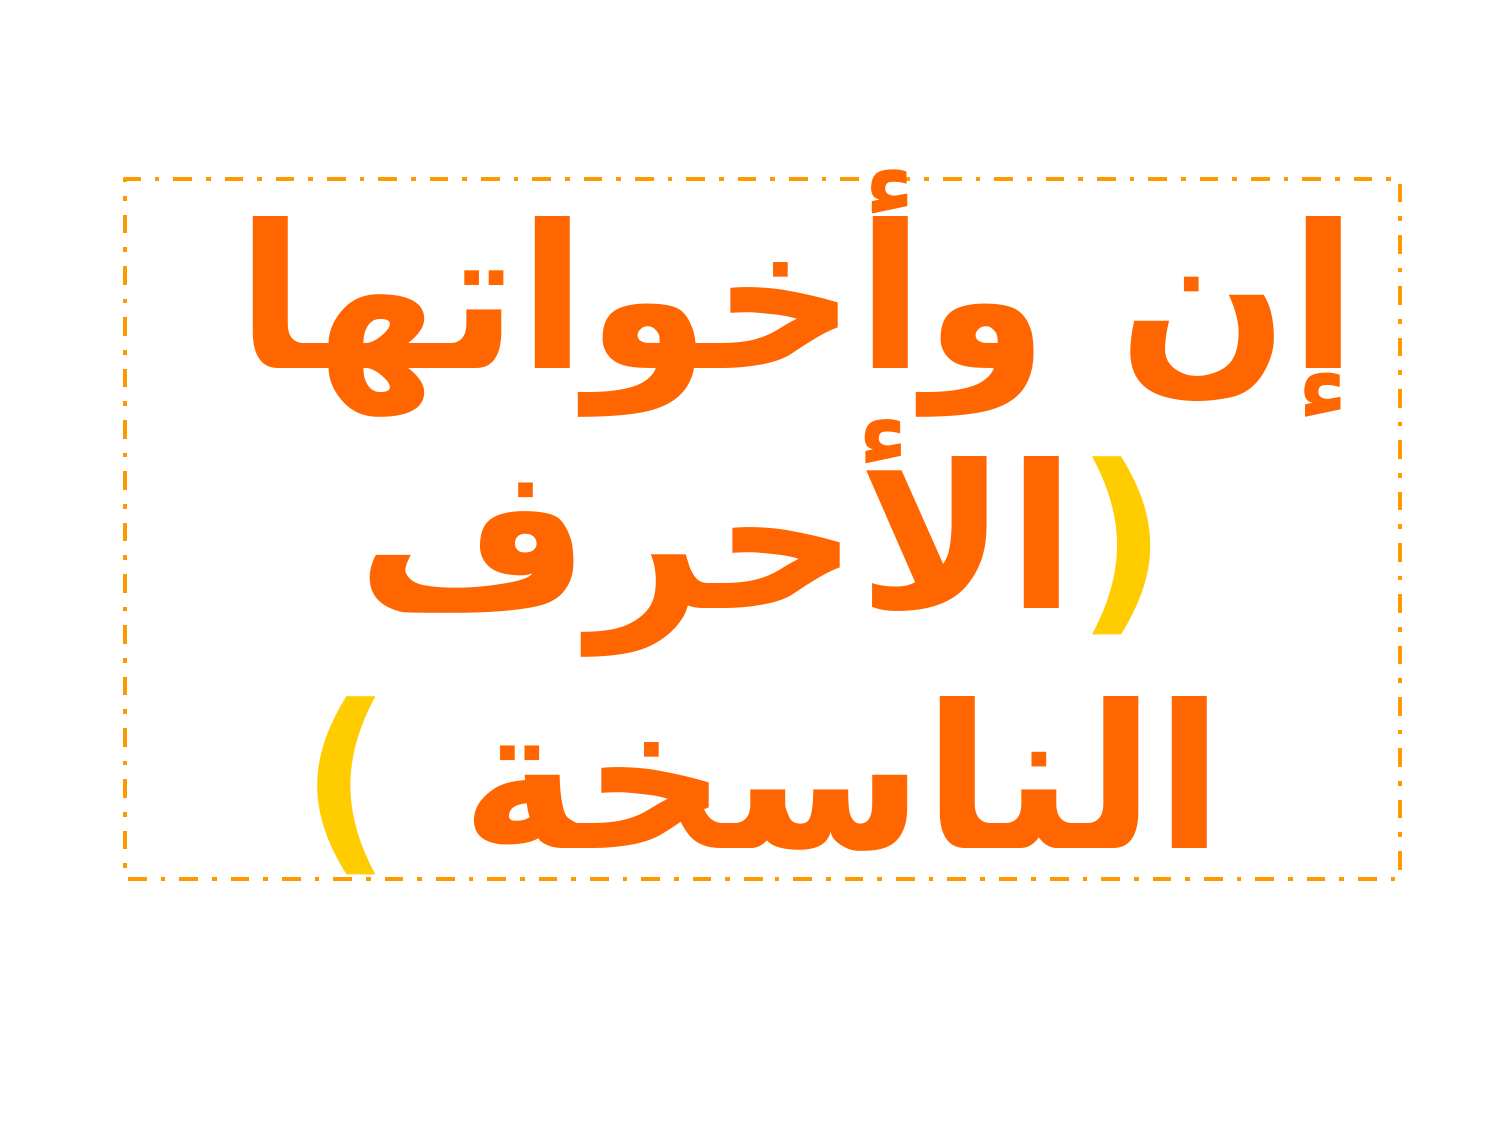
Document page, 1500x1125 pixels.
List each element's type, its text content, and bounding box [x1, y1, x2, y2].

title إن وأخواتها (الأحرف الناسخة ) [125, 178, 1400, 879]
